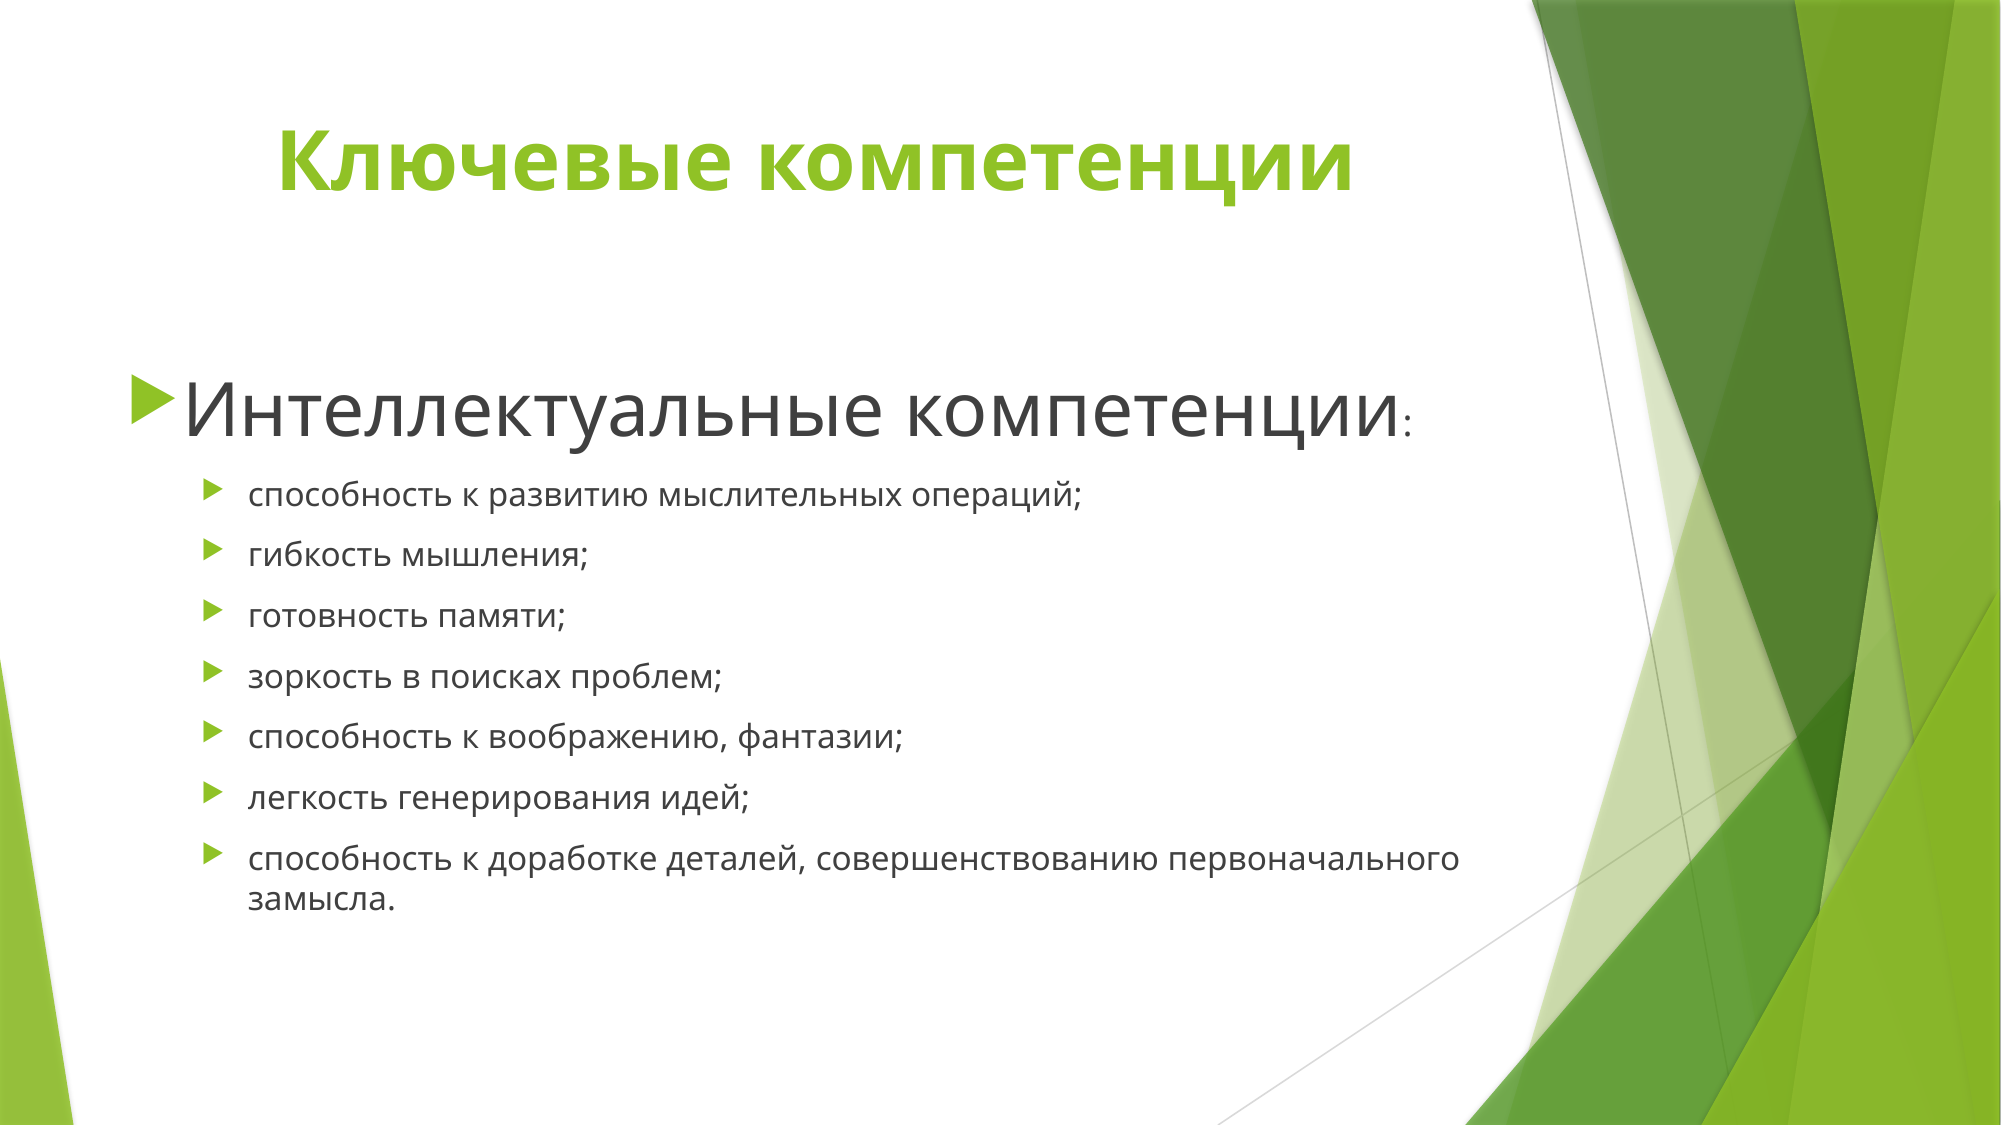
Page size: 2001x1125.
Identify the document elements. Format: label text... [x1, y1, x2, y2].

list Интеллектуальные компетенции: способность к развитию мыслительных операций; гибкость мышления; готовность памяти; зоркость в поисках проблем; способность к воображению, фантазии; легкость генерирования идей; способность к доработке деталей, совершенствованию первоначального замысла. [111, 354, 1522, 992]
title Ключевые компетенции [111, 99, 1522, 317]
